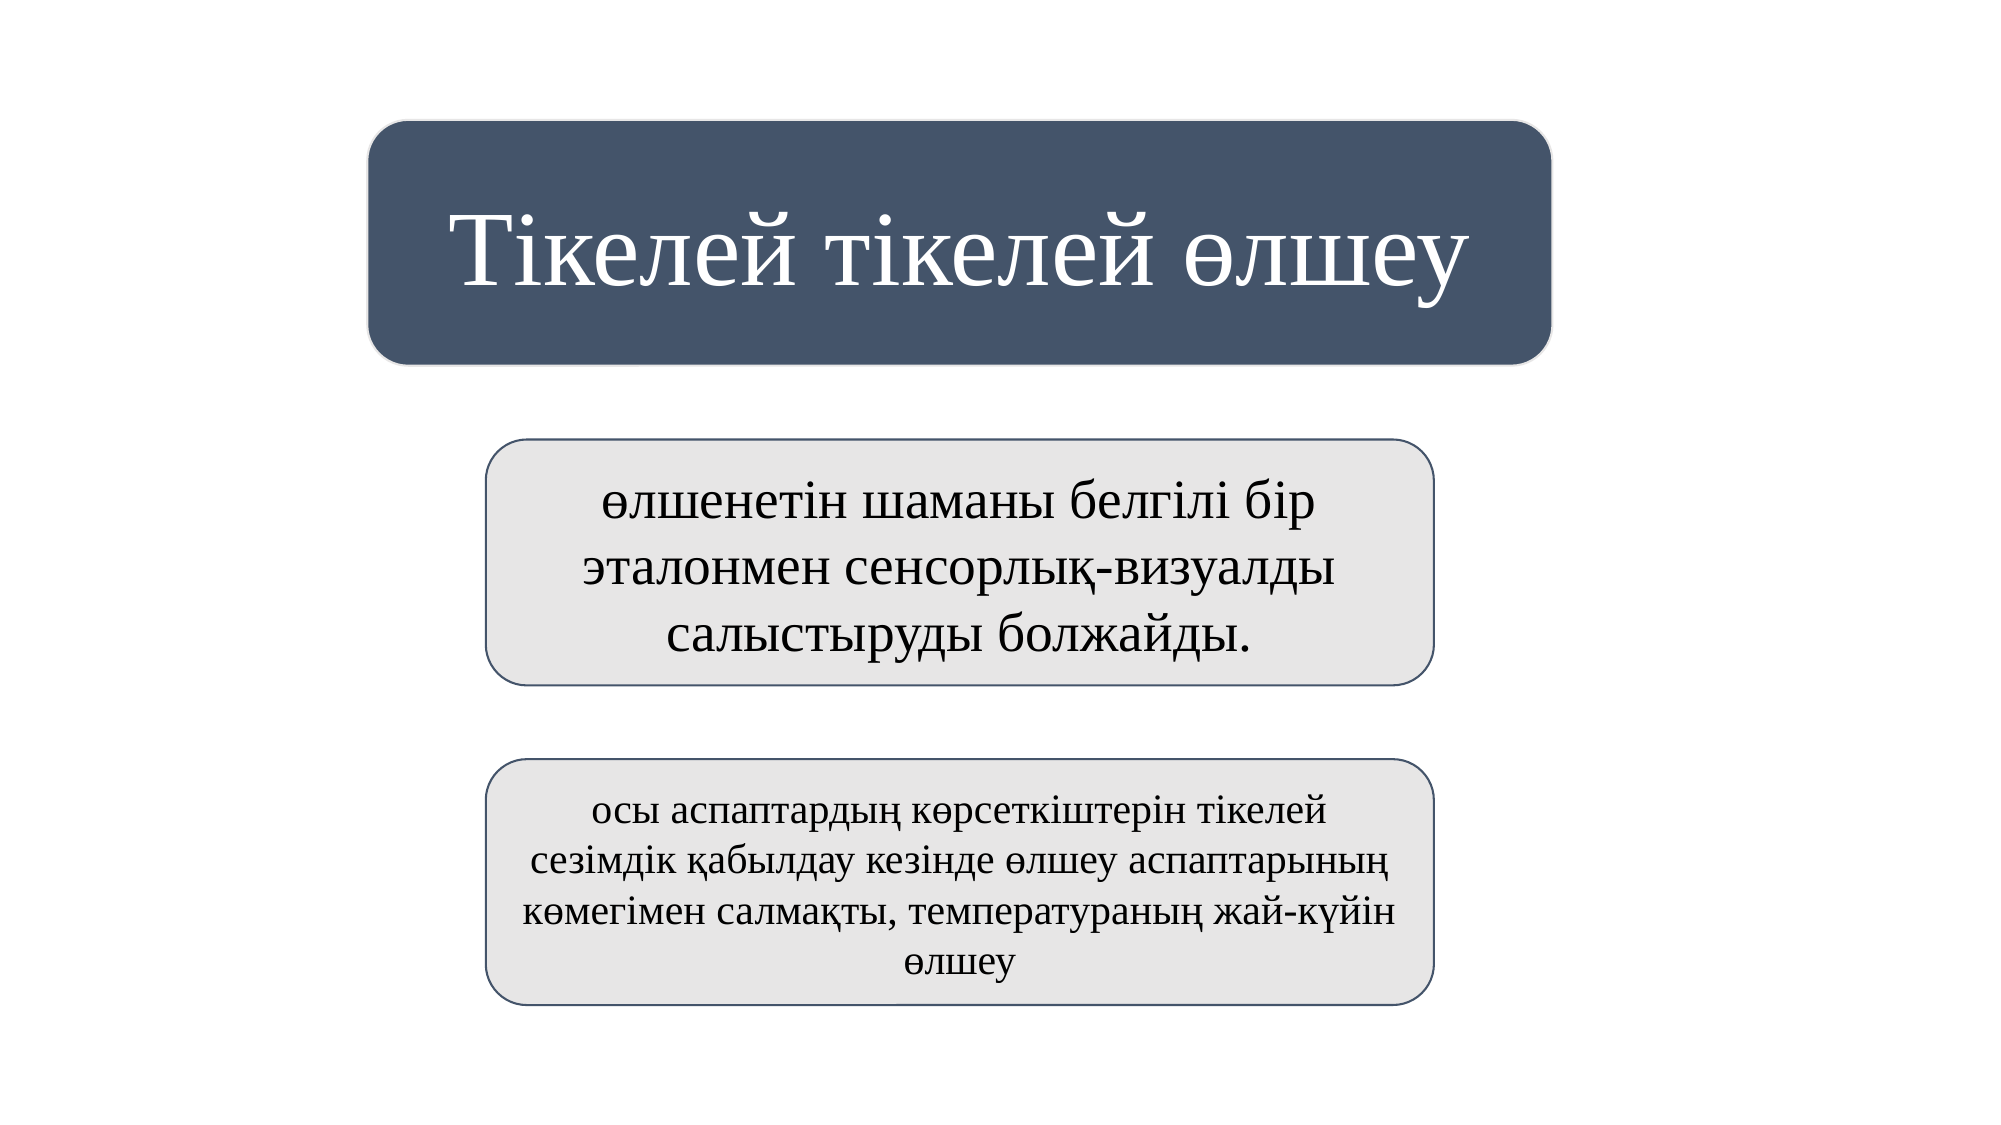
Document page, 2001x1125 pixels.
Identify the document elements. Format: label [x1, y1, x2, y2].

list [219, 119, 1701, 1006]
